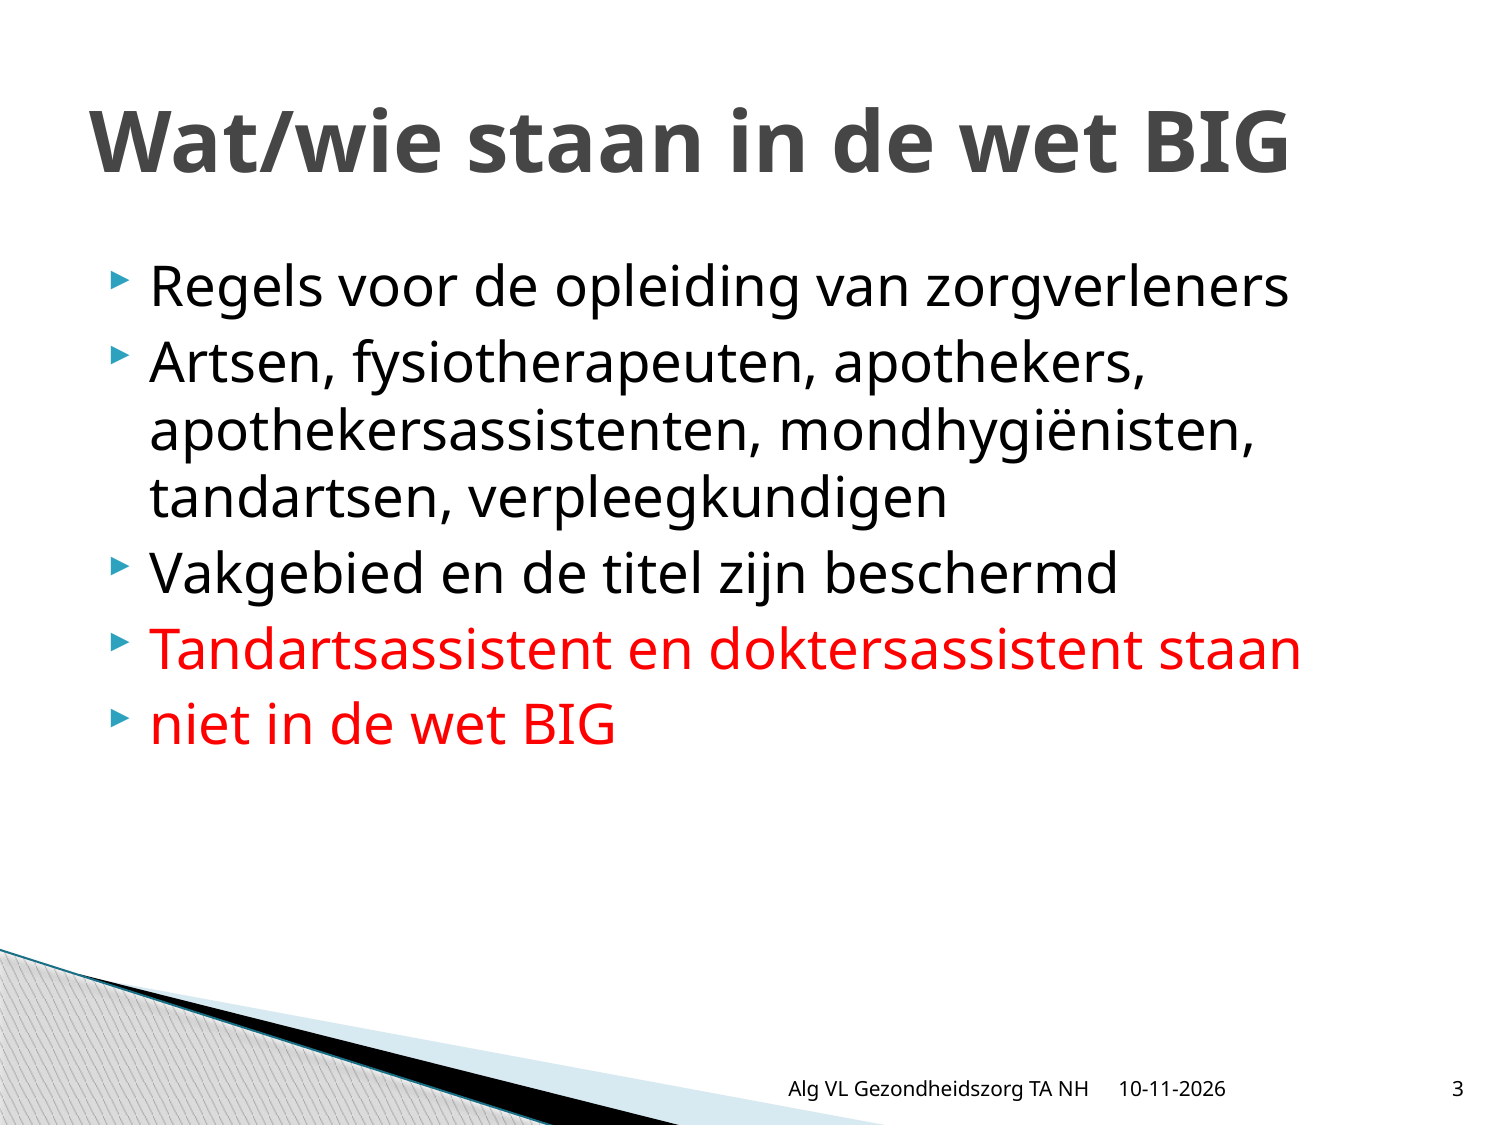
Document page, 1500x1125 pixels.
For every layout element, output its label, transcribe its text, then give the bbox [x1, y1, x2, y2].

title Wat/wie staan in de wet BIG [75, 45, 1425, 233]
slide_number 3 [1418, 1051, 1479, 1112]
list Regels voor de opleiding van zorgverleners Artsen, fysiotherapeuten, apothekers, apothekersassistenten, mondhygiënisten, tandartsen, verpleegkundigen Vakgebied en de titel zijn beschermd Tandartsassistent en doktersassistent staan niet in de wet BIG [75, 243, 1425, 986]
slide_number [1105, 1051, 1418, 1112]
footer Alg VL Gezondheidszorg TA NH [718, 1051, 1105, 1112]
